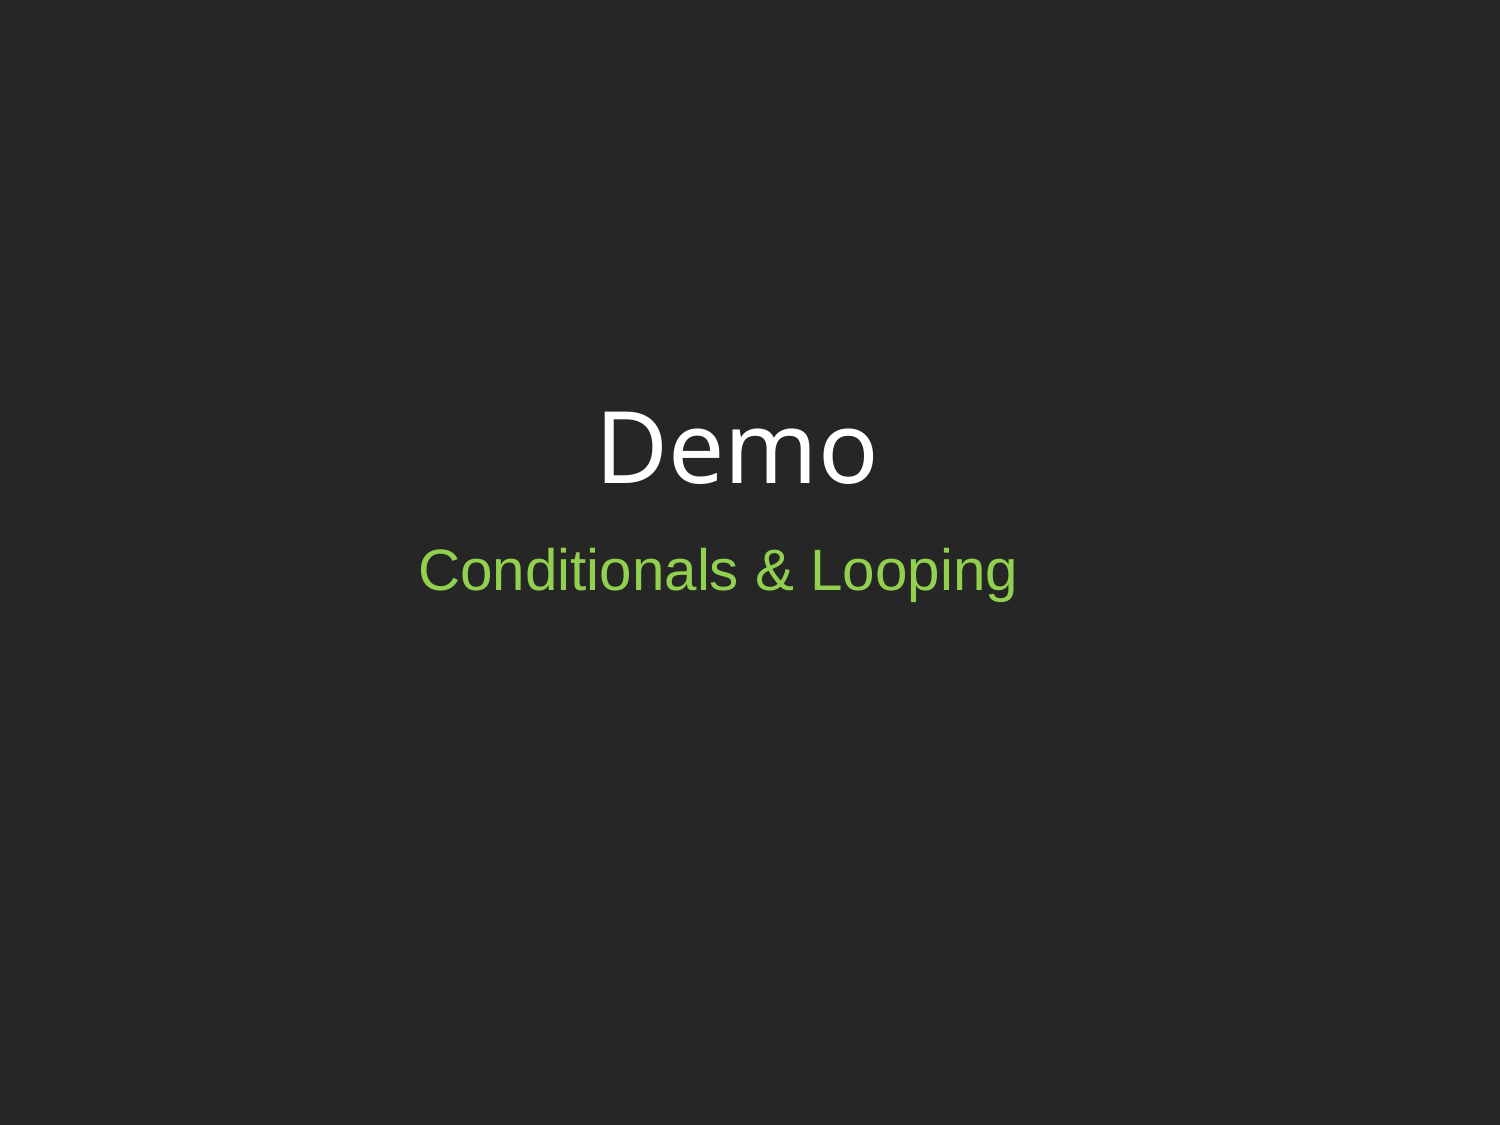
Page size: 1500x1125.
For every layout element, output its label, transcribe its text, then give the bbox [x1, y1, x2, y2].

title Demo [62, 349, 1413, 538]
text_box Conditionals & Looping [403, 525, 1034, 610]
